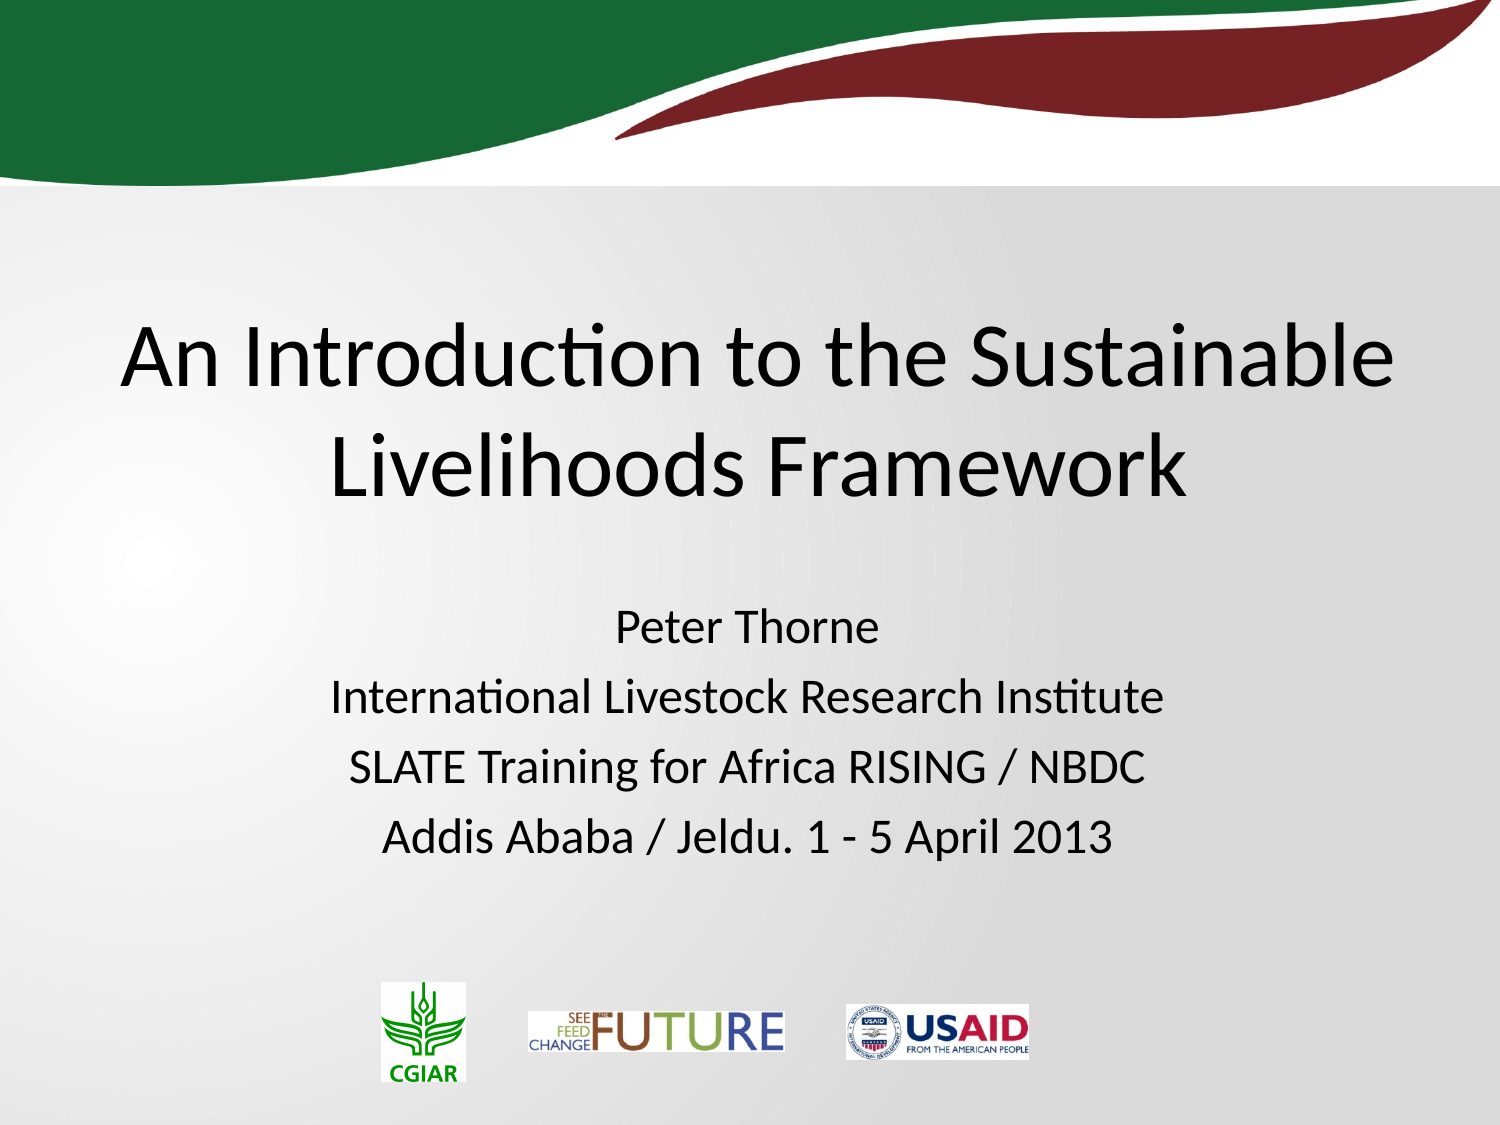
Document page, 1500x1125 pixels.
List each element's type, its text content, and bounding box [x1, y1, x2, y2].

list An Introduction to the Sustainable Livelihoods Framework [41, 287, 1459, 475]
picture [528, 1011, 785, 1052]
picture [381, 982, 466, 1082]
list Peter Thorne International Livestock Research Institute SLATE Training for Africa RISING / NBDC Addis Ababa / Jeldu. 1 - 5 April 2013 [277, 586, 1199, 787]
picture [846, 1004, 1029, 1060]
picture [0, 0, 1500, 186]
